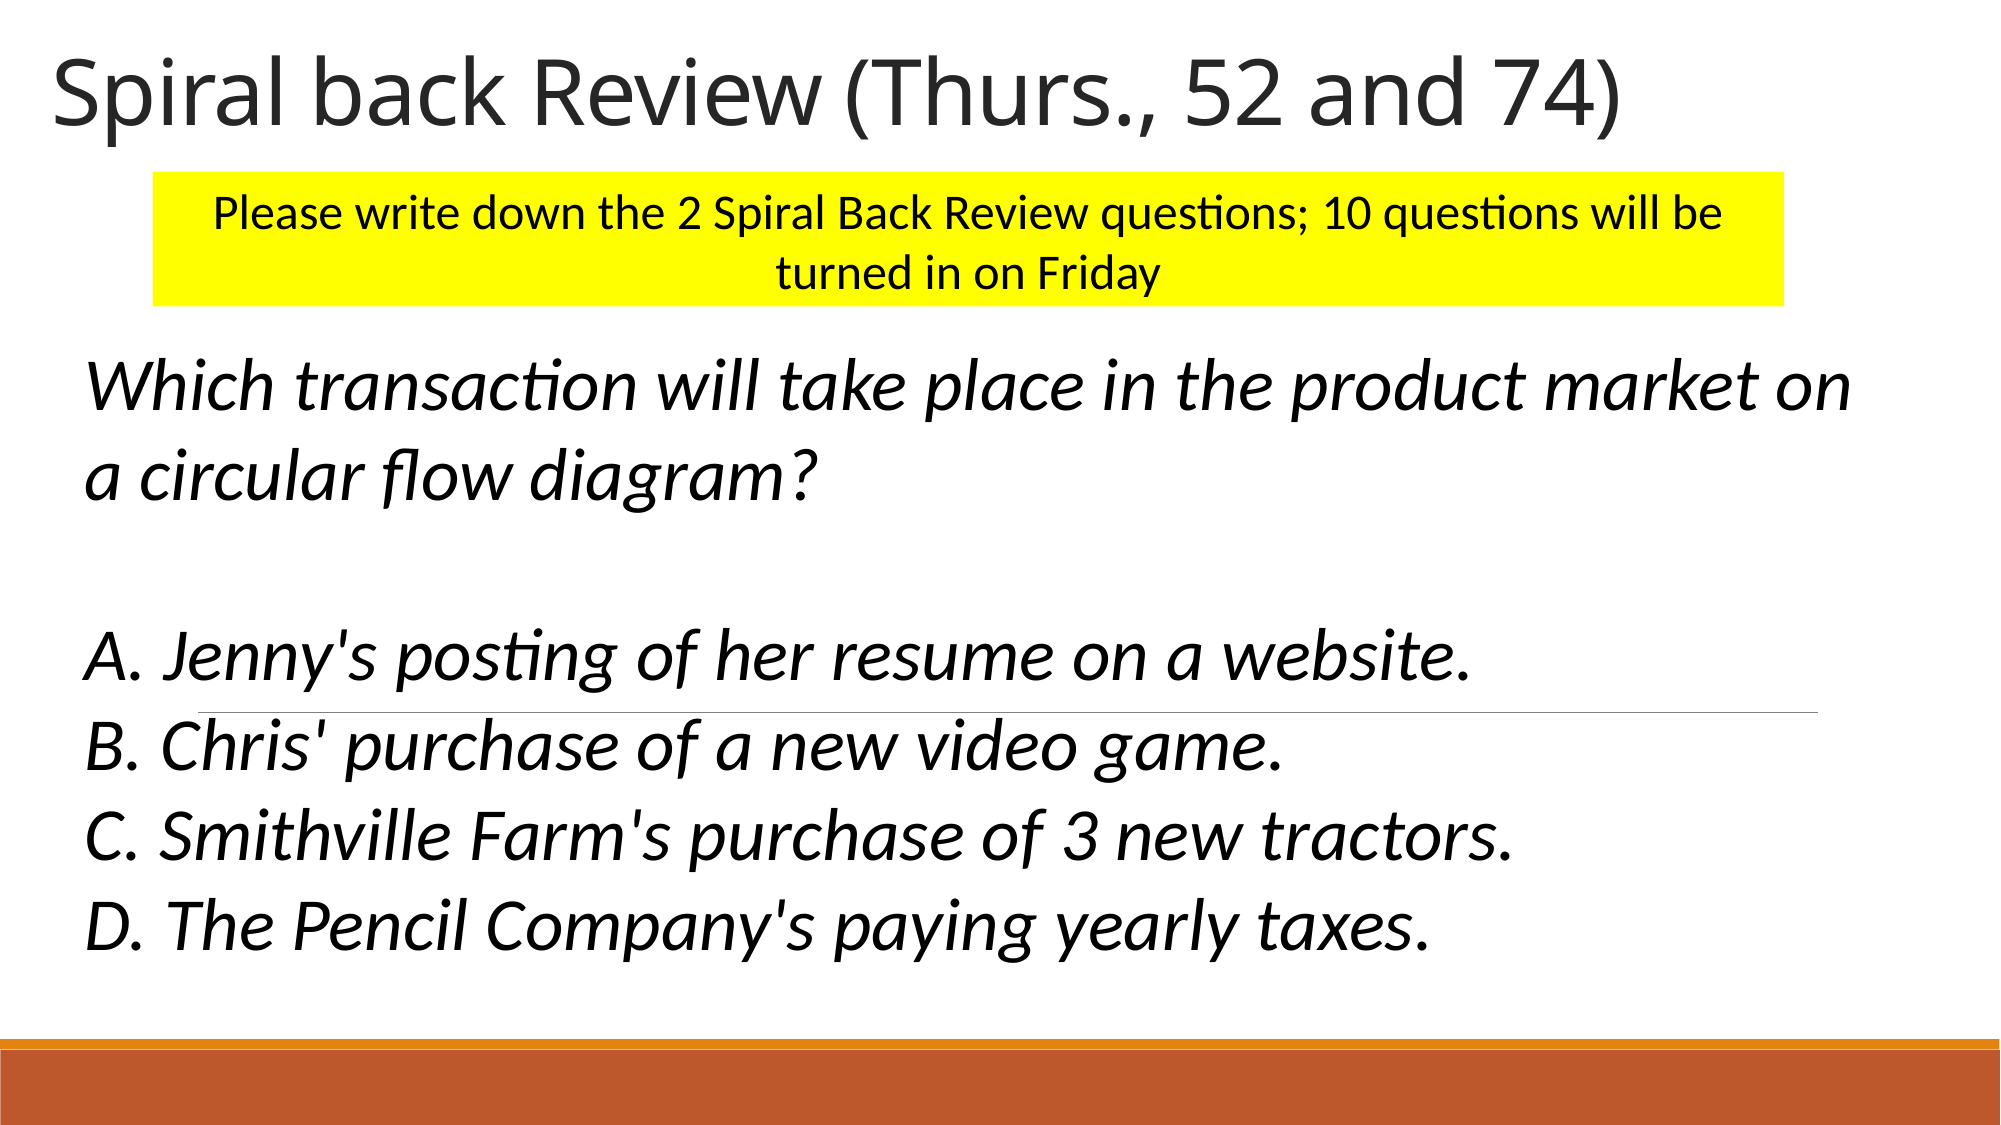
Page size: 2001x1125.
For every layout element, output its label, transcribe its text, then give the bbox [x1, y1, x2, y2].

text_box Please write down the 2 Spiral Back Review questions; 10 questions will be turned in on Friday [152, 171, 1785, 307]
title Spiral back Review (Thurs., 52 and 74) [36, 0, 1900, 152]
text_box Which transaction will take place in the product market on a circular flow diagram? A. Jenny's posting of her resume on a website. B. Chris' purchase of a new video game. C. Smithville Farm's purchase of 3 new tractors. D. The Pencil Company's paying yearly taxes. [69, 328, 1900, 973]
